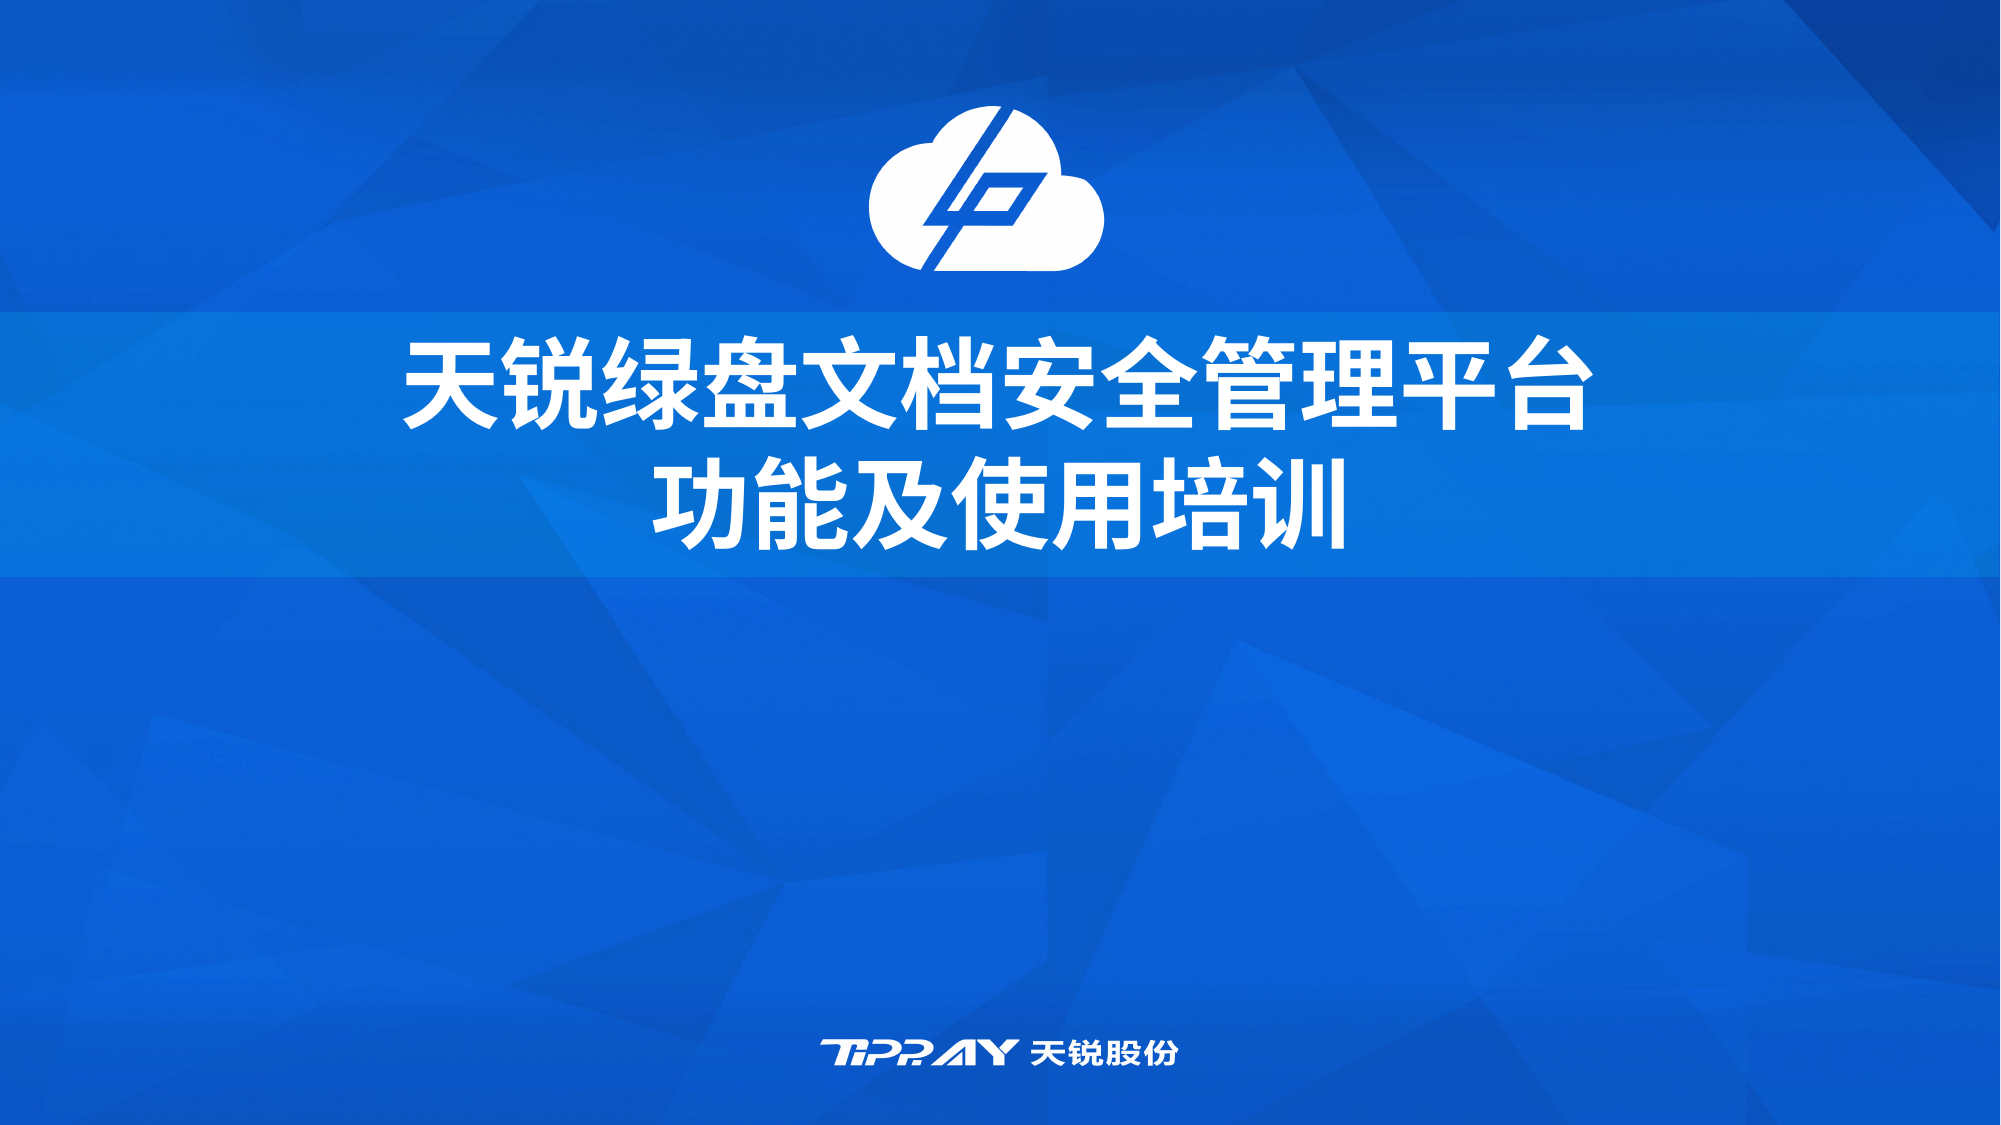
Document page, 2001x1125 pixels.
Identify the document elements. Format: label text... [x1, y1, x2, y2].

title [1113, 309, 1616, 314]
picture [0, 0, 2001, 1125]
text_box 天锐绿盘文档安全管理平台 功能及使用培训 [324, 314, 1676, 570]
title [372, 309, 857, 314]
